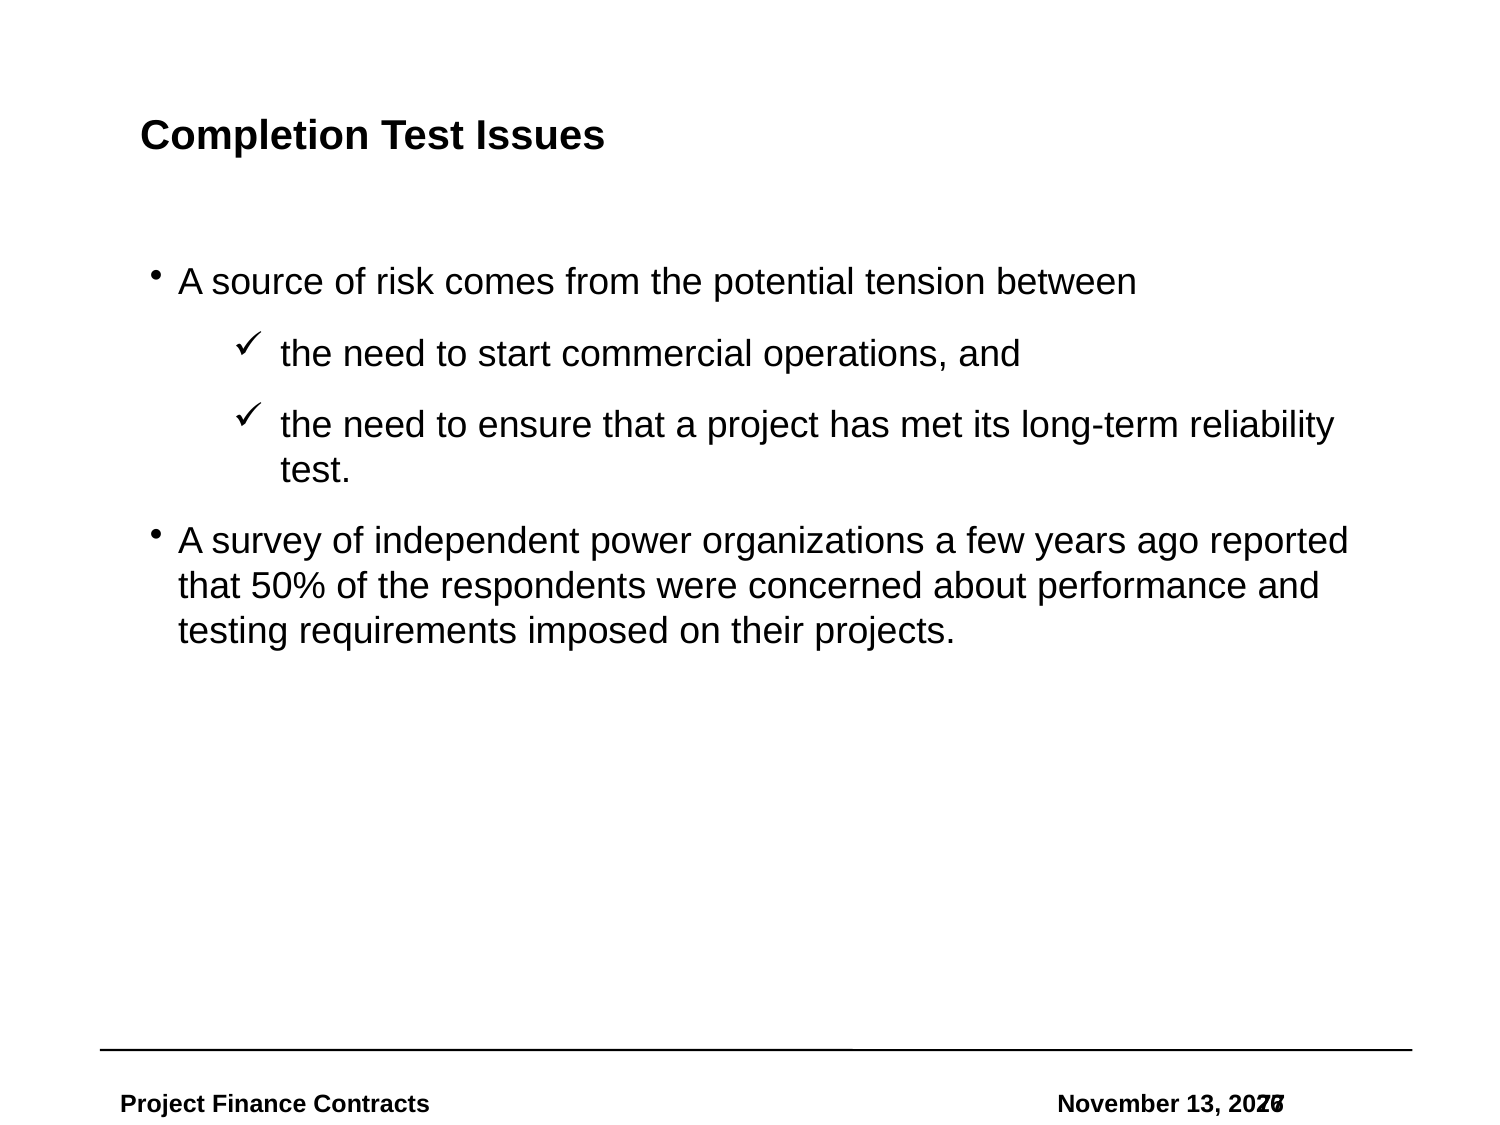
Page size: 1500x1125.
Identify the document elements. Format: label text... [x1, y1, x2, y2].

title Completion Test Issues [124, 99, 1288, 226]
list A source of risk comes from the potential tension between the need to start commercial operations, and the need to ensure that a project has met its long-term reliability test. A survey of independent power organizations a few years ago reported that 50% of the respondents were concerned about performance and testing requirements imposed on their projects. [124, 249, 1376, 1001]
